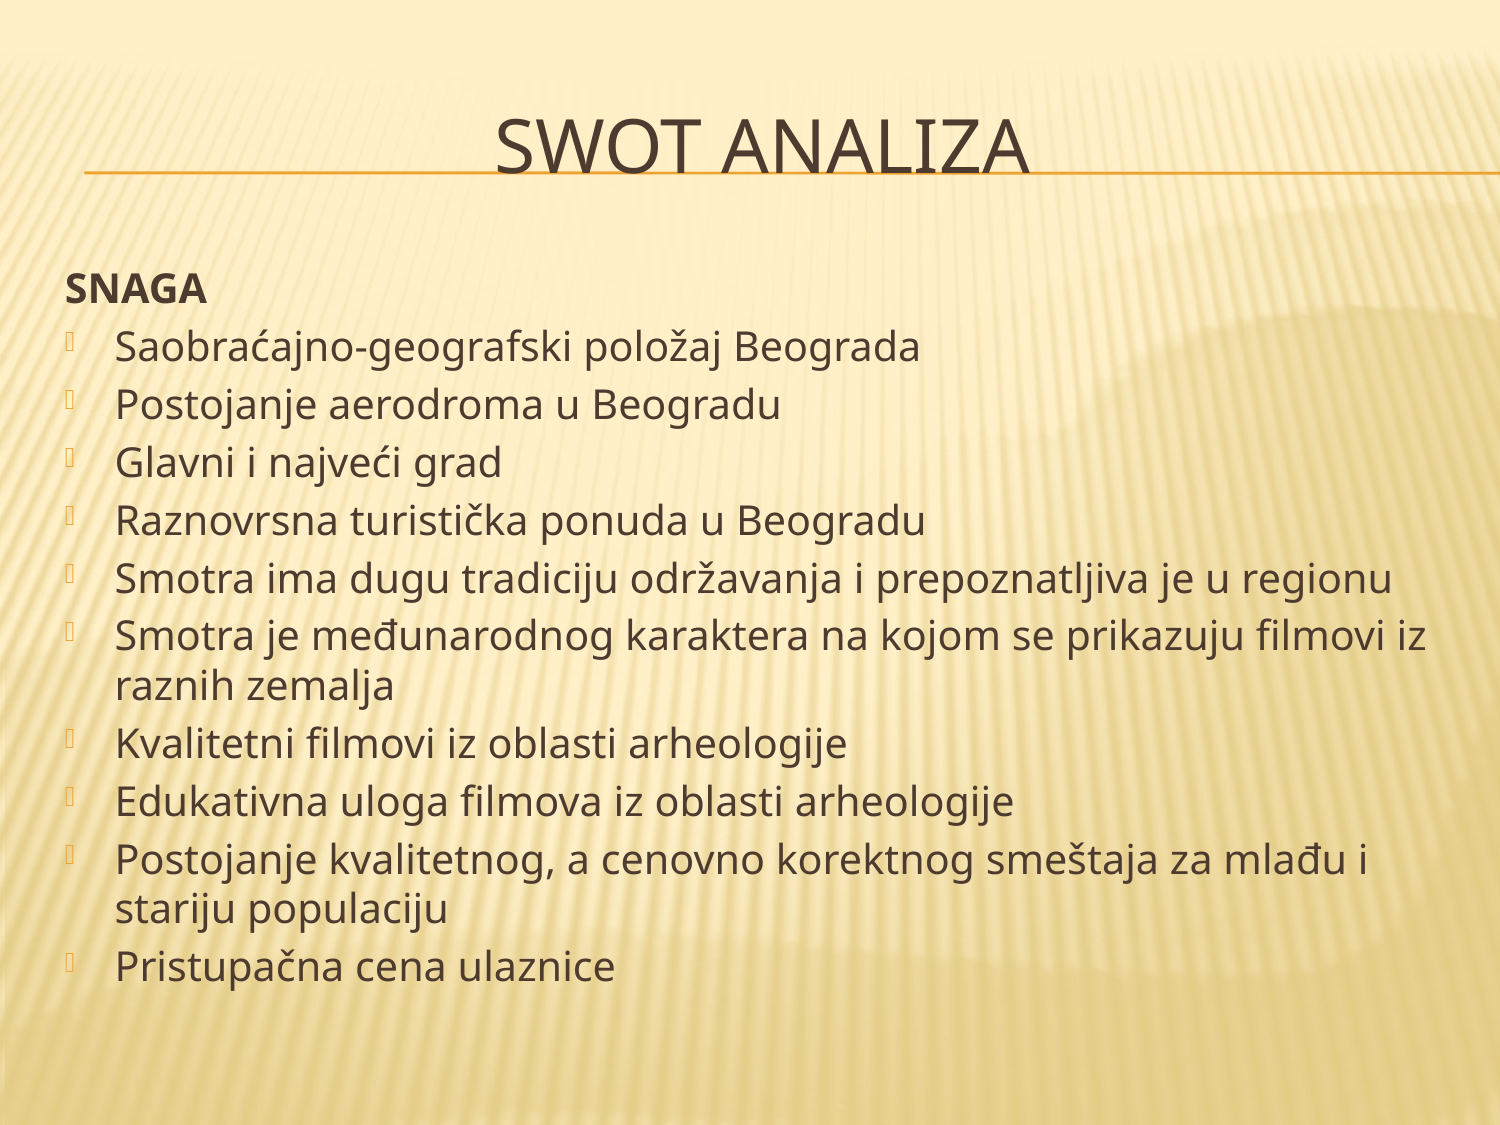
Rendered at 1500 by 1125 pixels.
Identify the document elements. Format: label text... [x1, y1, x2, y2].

title SWOT ANALIZA [50, 75, 1475, 213]
list SNAGA Saobraćajno-geografski položaj Beograda Postojanje aerodroma u Beogradu Glavni i najveći grad Raznovrsna turistička ponuda u Beogradu Smotra ima dugu tradiciju održavanja i prepoznatljiva je u regionu Smotra je međunarodnog karaktera na kojom se prikazuju filmovi iz raznih zemalja Kvalitetni filmovi iz oblasti arheologije Edukativna uloga filmova iz oblasti arheologije Postojanje kvalitetnog, a cenovno korektnog smeštaja za mlađu i stariju populaciju Pristupačna cena ulaznice [50, 254, 1475, 998]
